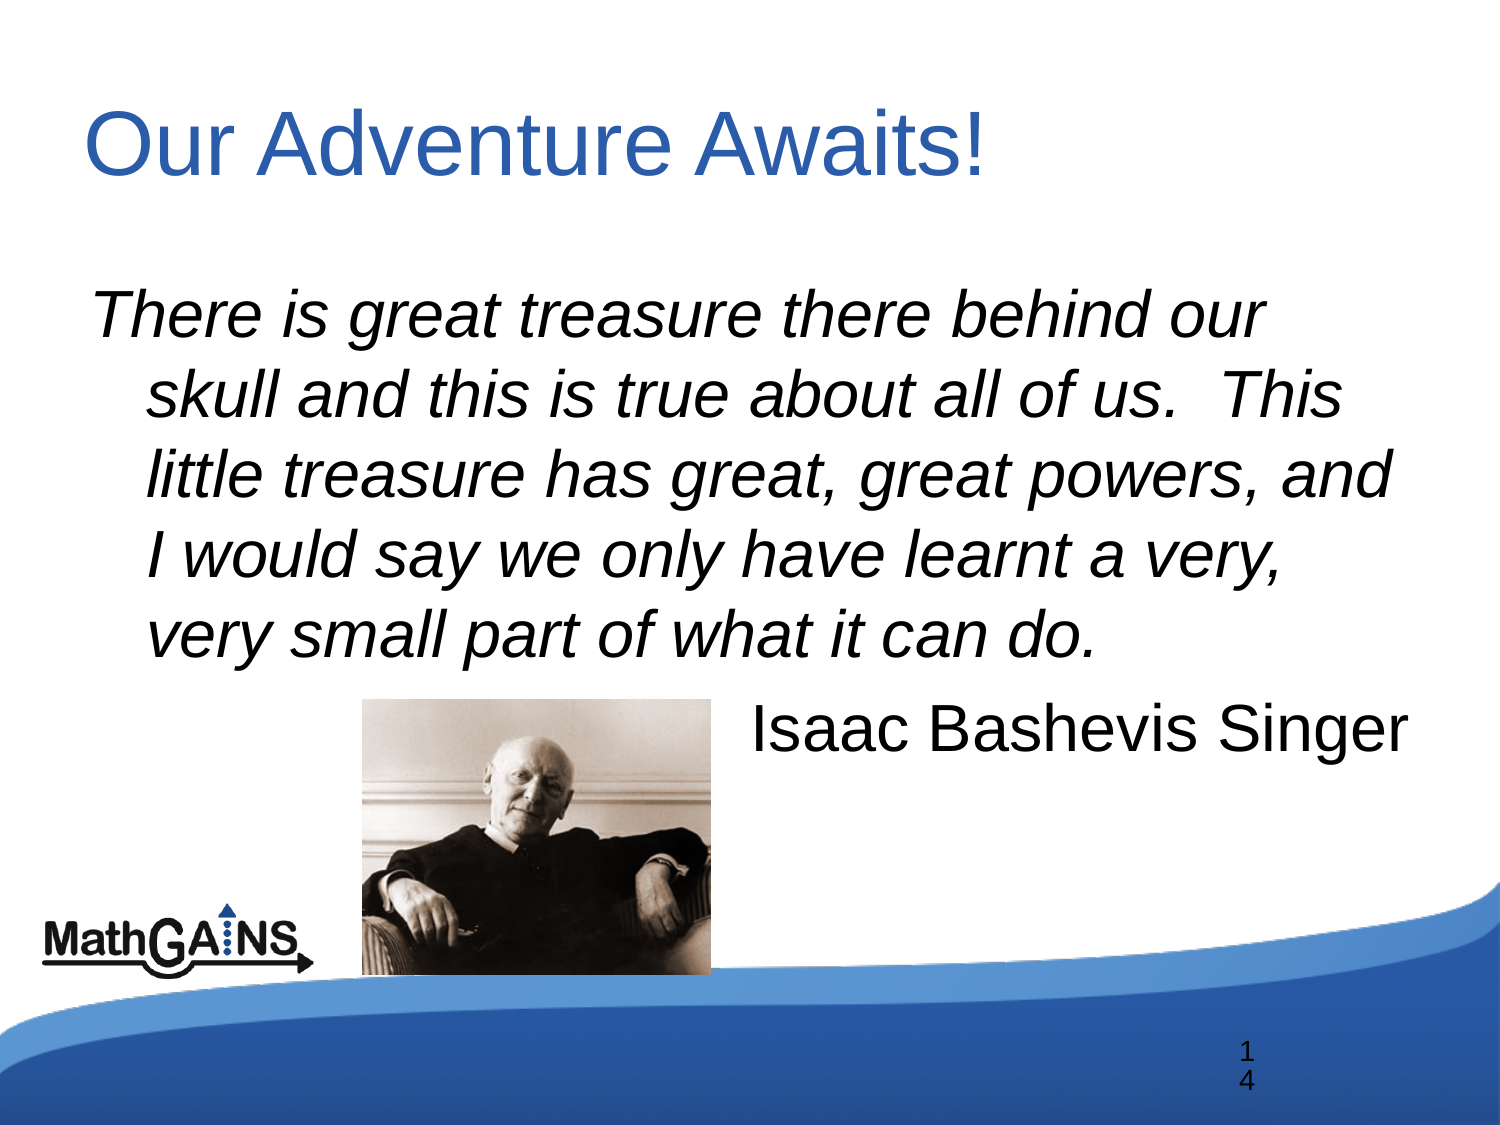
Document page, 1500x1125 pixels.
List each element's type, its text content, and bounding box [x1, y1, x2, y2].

list There is great treasure there behind our skull and this is true about all of us. This little treasure has great, great powers, and I would say we only have learnt a very, very small part of what it can do. Isaac Bashevis Singer [74, 261, 1426, 776]
title Our Adventure Awaits! [74, 14, 1426, 261]
slide_number 14 [1223, 1023, 1277, 1075]
picture [0, 699, 1500, 1125]
